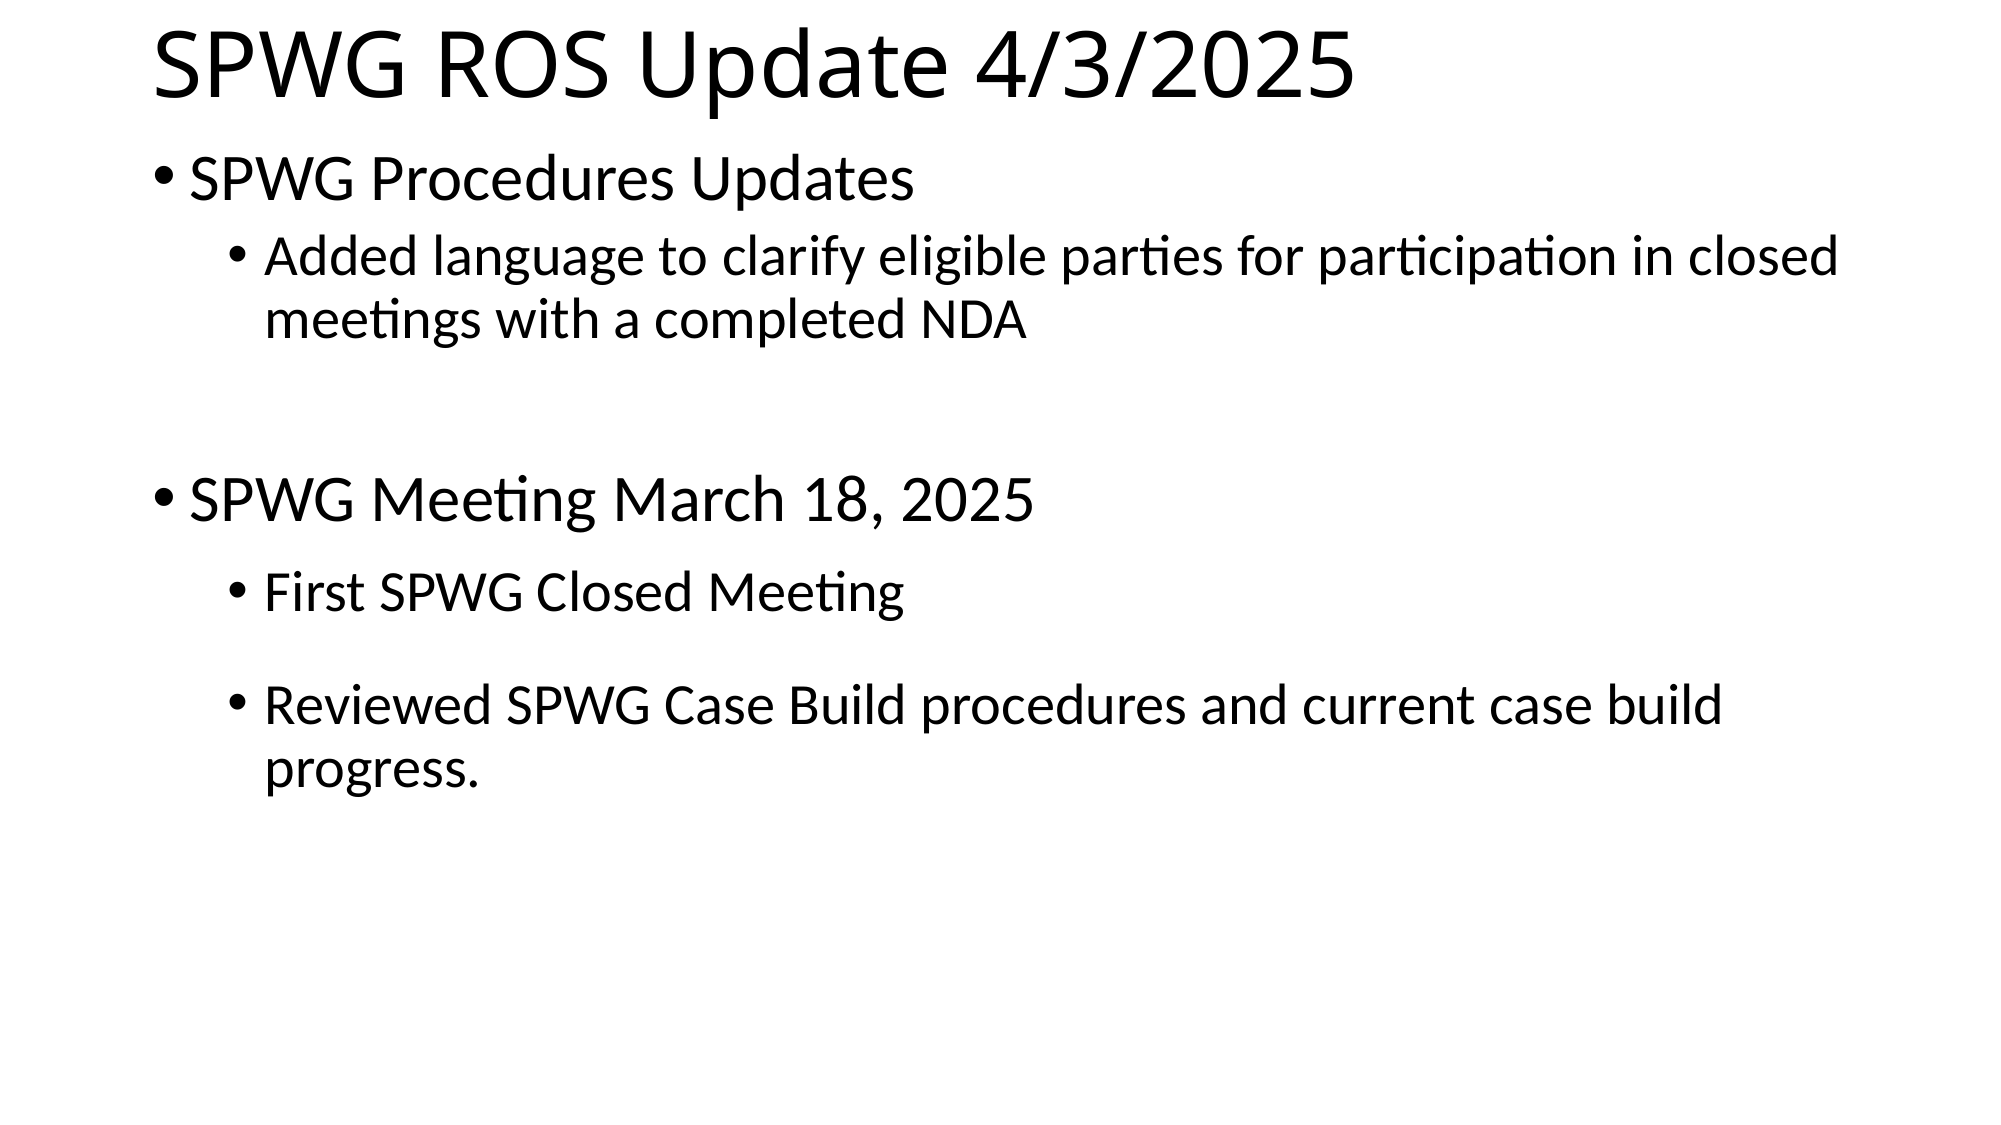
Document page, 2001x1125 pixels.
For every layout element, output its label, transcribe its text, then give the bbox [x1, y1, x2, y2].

title SPWG ROS Update 4/3/2025 [137, 0, 1863, 135]
list SPWG Procedures Updates Added language to clarify eligible parties for participation in closed meetings with a completed NDA SPWG Meeting March 18, 2025 First SPWG Closed Meeting Reviewed SPWG Case Build procedures and current case build progress. [137, 135, 1863, 1092]
